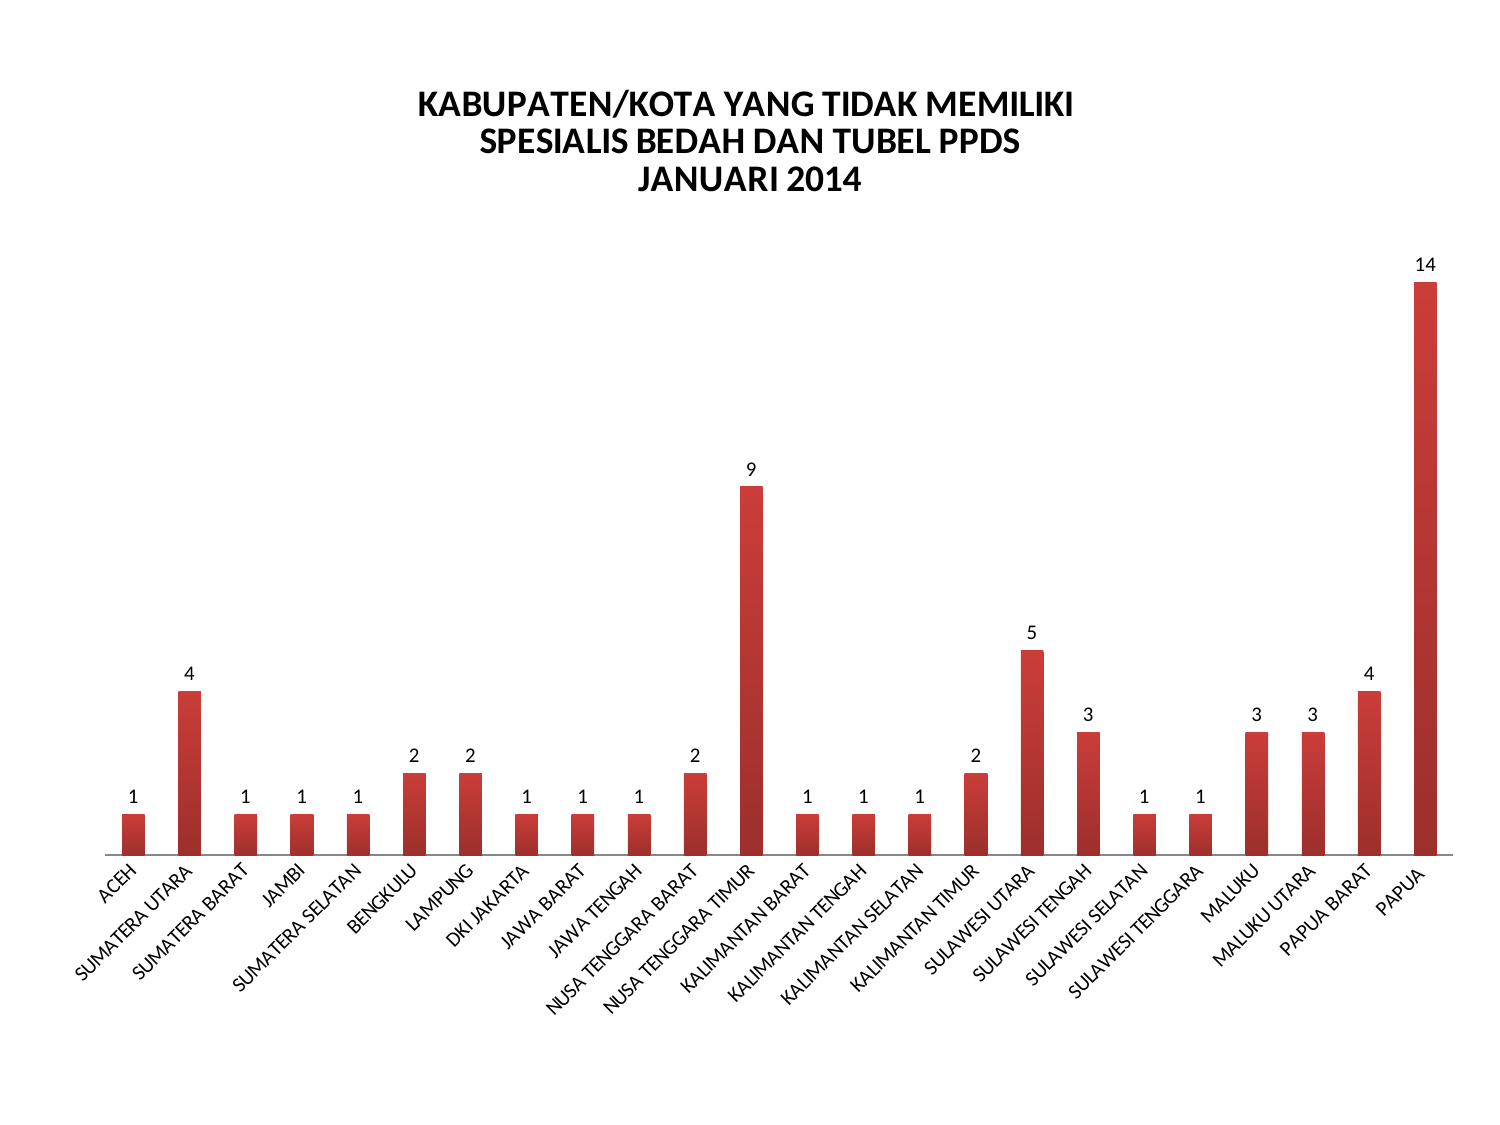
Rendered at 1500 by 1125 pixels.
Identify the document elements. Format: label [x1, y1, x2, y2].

chart [39, 48, 1461, 1077]
